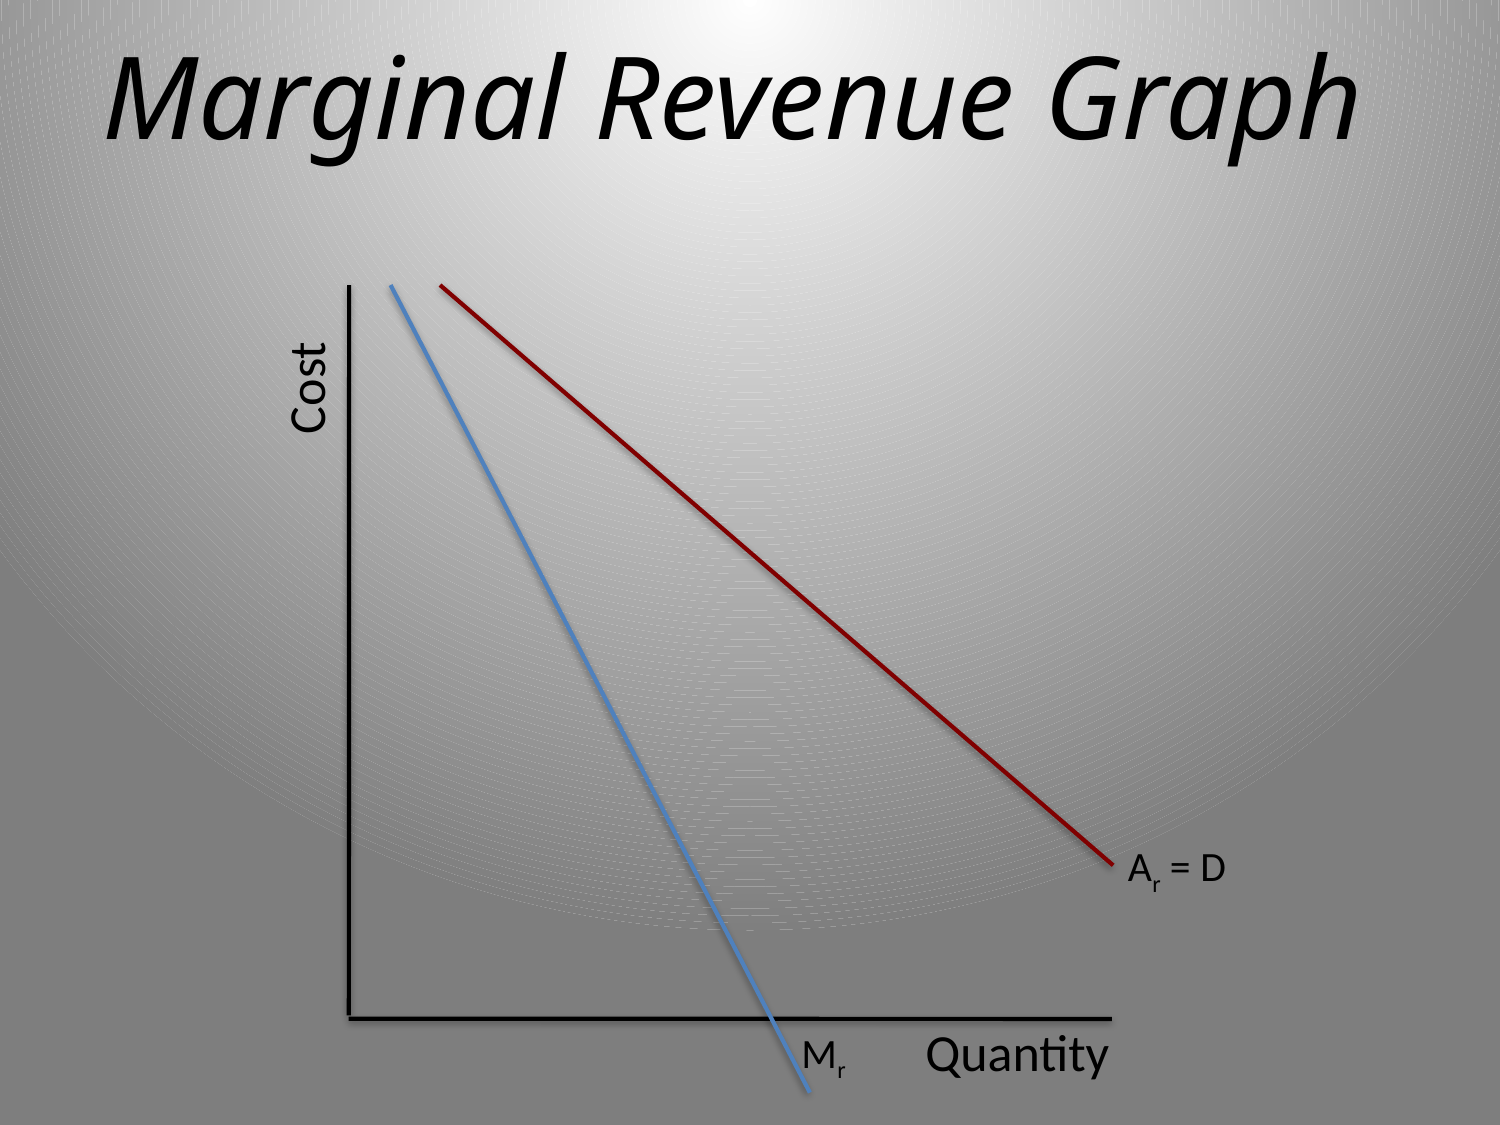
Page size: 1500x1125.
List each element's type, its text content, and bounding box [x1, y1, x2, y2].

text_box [439, 284, 1114, 866]
text_box Cost [265, 285, 343, 477]
text_box Quantity [832, 1011, 1203, 1089]
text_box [196, 478, 1005, 899]
text_box Mr [786, 1028, 879, 1091]
title Marginal Revenue Graph [58, 0, 1409, 188]
text_box Ar = D [1113, 832, 1302, 905]
